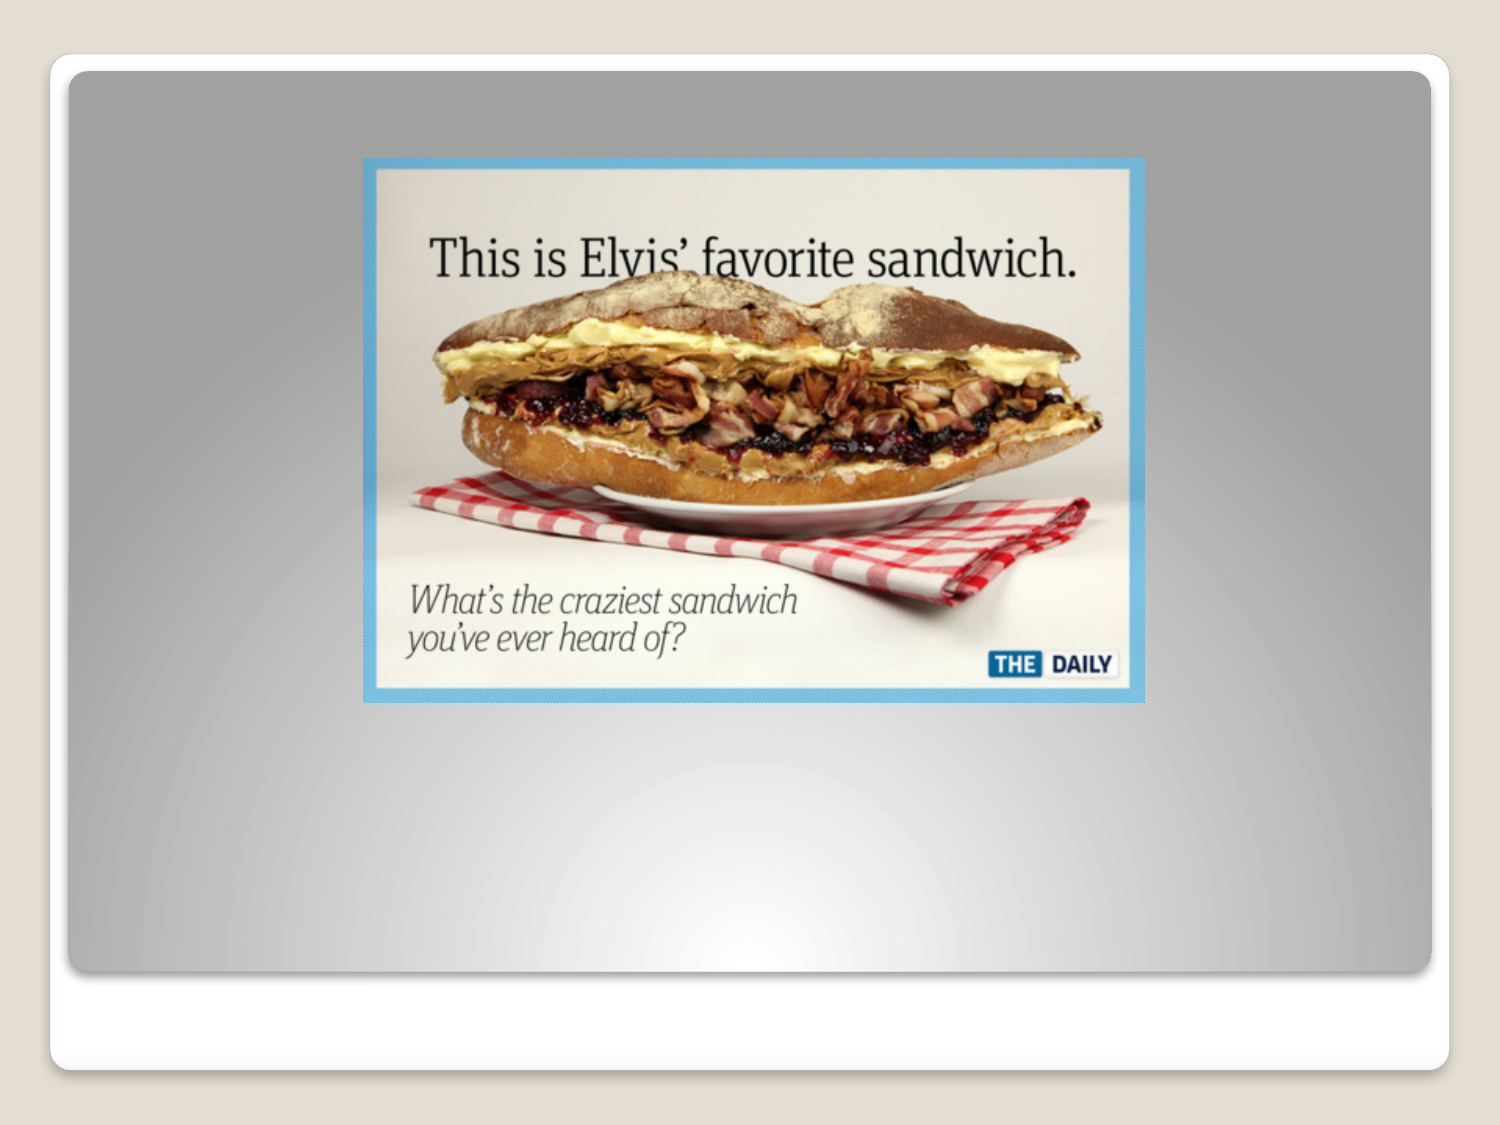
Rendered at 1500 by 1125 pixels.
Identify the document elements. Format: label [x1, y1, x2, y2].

list [362, 158, 1145, 703]
